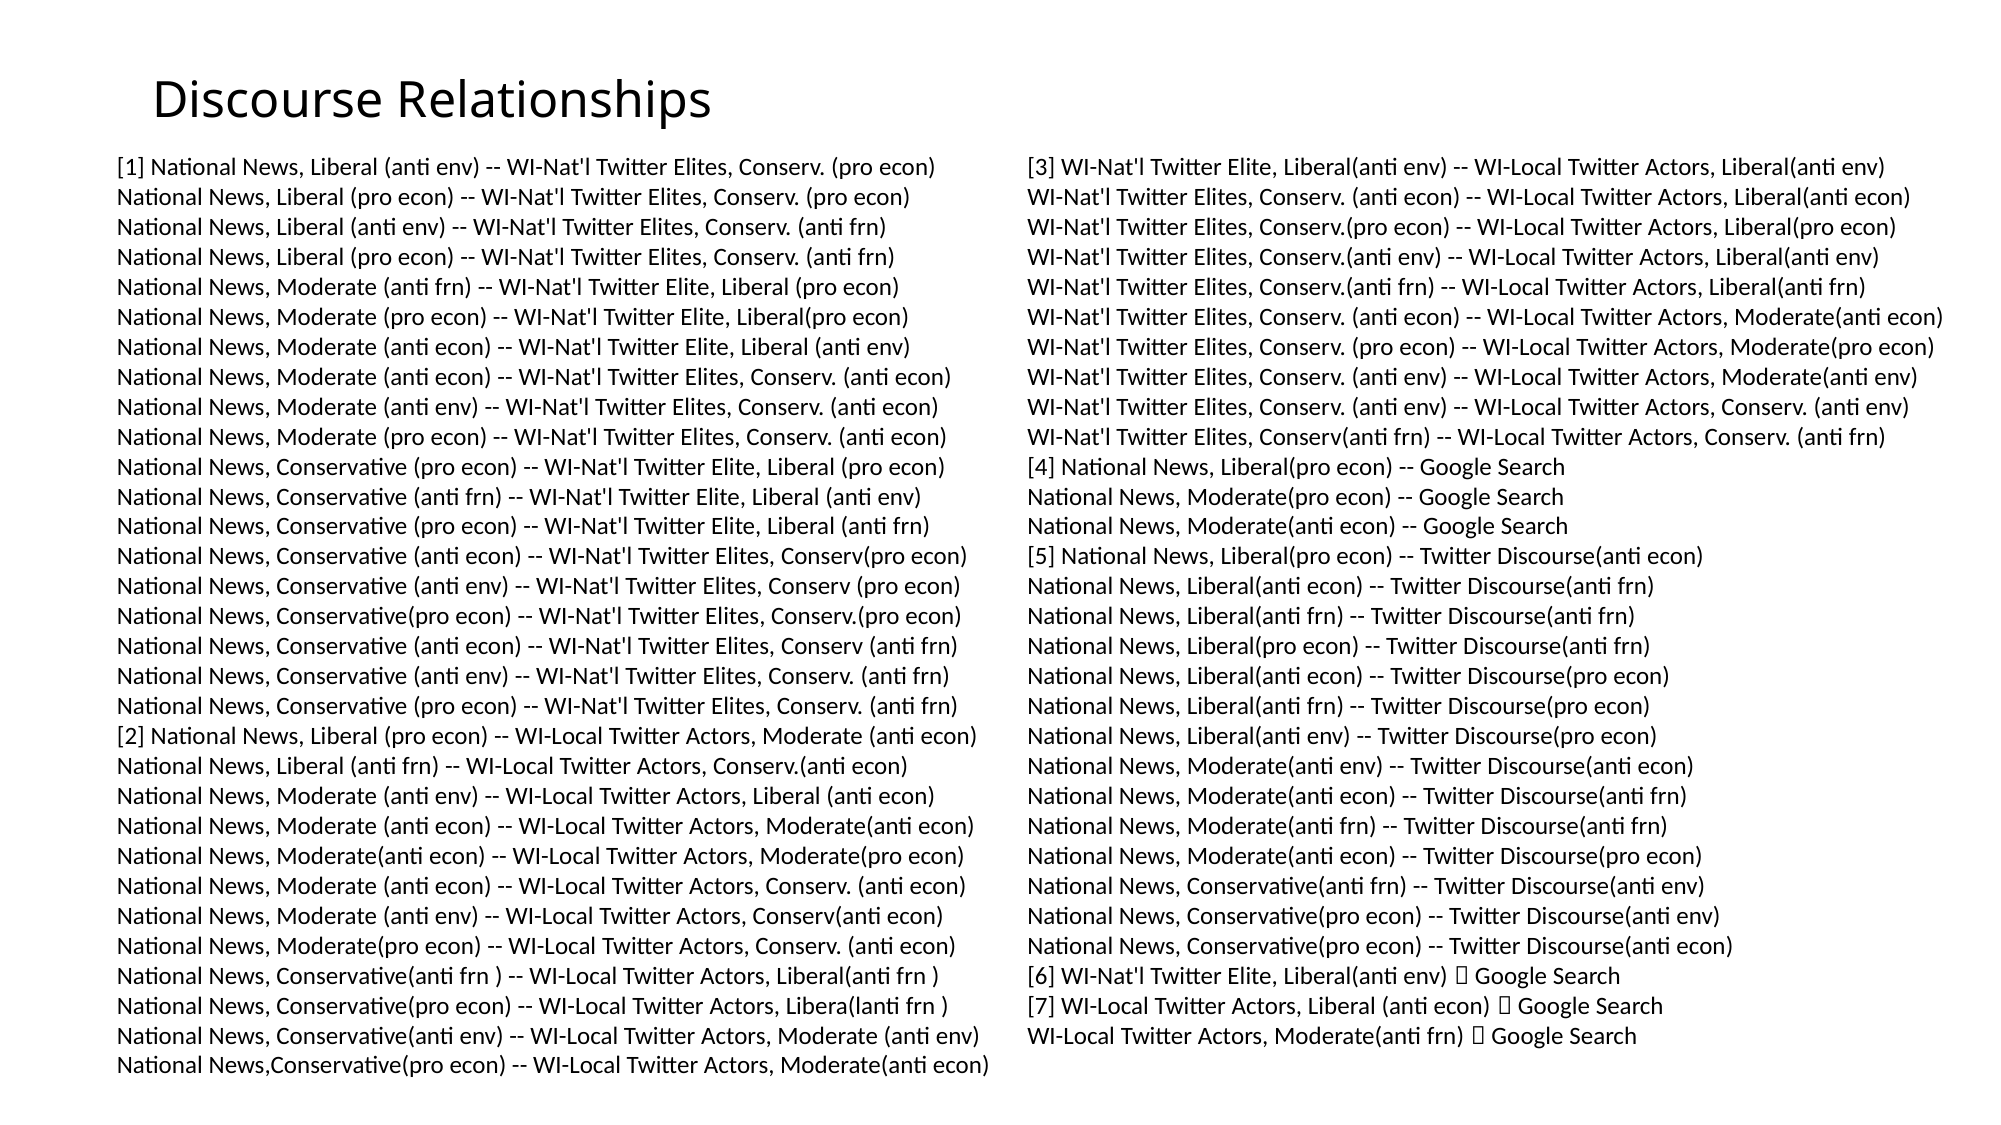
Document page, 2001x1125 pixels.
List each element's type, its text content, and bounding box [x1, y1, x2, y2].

title Discourse Relationships [137, 59, 848, 143]
text_box [3] WI-Nat'l Twitter Elite, Liberal(anti env) -- WI-Local Twitter Actors, Liberal(anti env) WI-Nat'l Twitter Elites, Conserv. (anti econ) -- WI-Local Twitter Actors, Liberal(anti econ) WI-Nat'l Twitter Elites, Conserv.(pro econ) -- WI-Local Twitter Actors, Liberal(pro econ) WI-Nat'l Twitter Elites, Conserv.(anti env) -- WI-Local Twitter Actors, Liberal(anti env) WI-Nat'l Twitter Elites, Conserv.(anti frn) -- WI-Local Twitter Actors, Liberal(anti frn) WI-Nat'l Twitter Elites, Conserv. (anti econ) -- WI-Local Twitter Actors, Moderate(anti econ) WI-Nat'l Twitter Elites, Conserv. (pro econ) -- WI-Local Twitter Actors, Moderate(pro econ) WI-Nat'l Twitter Elites, Conserv. (anti env) -- WI-Local Twitter Actors, Moderate(anti env) WI-Nat'l Twitter Elites, Conserv. (anti env) -- WI-Local Twitter Actors, Conserv. (anti env) WI-Nat'l Twitter Elites, Conserv(anti frn) -- WI-Local Twitter Actors, Conserv. (anti frn) [4] National News, Liberal(pro econ) -- Google Search National News, Moderate(pro econ) -- Google Search National News, Moderate(anti econ) -- Google Search [5] National News, Liberal(pro econ) -- Twitter Discourse(anti econ) National News, Liberal(anti econ) -- Twitter Discourse(anti frn) National News, Liberal(anti frn) -- Twitter Discourse(anti frn) National News, Liberal(pro econ) -- Twitter Discourse(anti frn) National News, Liberal(anti econ) -- Twitter Discourse(pro econ) National News, Liberal(anti frn) -- Twitter Discourse(pro econ) National News, Liberal(anti env) -- Twitter Discourse(pro econ) National News, Moderate(anti env) -- Twitter Discourse(anti econ) National News, Moderate(anti econ) -- Twitter Discourse(anti frn) National News, Moderate(anti frn) -- Twitter Discourse(anti frn) National News, Moderate(anti econ) -- Twitter Discourse(pro econ) National News, Conservative(anti frn) -- Twitter Discourse(anti env) National News, Conservative(pro econ) -- Twitter Discourse(anti env) National News, Conservative(pro econ) -- Twitter Discourse(anti econ) [6] WI-Nat'l Twitter Elite, Liberal(anti env)  Google Search [7] WI-Local Twitter Actors, Liberal (anti econ)  Google Search WI-Local Twitter Actors, Moderate(anti frn)  Google Search [1012, 143, 1968, 1125]
text_box [1] National News, Liberal (anti env) -- WI-Nat'l Twitter Elites, Conserv. (pro econ) National News, Liberal (pro econ) -- WI-Nat'l Twitter Elites, Conserv. (pro econ) National News, Liberal (anti env) -- WI-Nat'l Twitter Elites, Conserv. (anti frn) National News, Liberal (pro econ) -- WI-Nat'l Twitter Elites, Conserv. (anti frn) National News, Moderate (anti frn) -- WI-Nat'l Twitter Elite, Liberal (pro econ) National News, Moderate (pro econ) -- WI-Nat'l Twitter Elite, Liberal(pro econ) National News, Moderate (anti econ) -- WI-Nat'l Twitter Elite, Liberal (anti env) National News, Moderate (anti econ) -- WI-Nat'l Twitter Elites, Conserv. (anti econ) National News, Moderate (anti env) -- WI-Nat'l Twitter Elites, Conserv. (anti econ) National News, Moderate (pro econ) -- WI-Nat'l Twitter Elites, Conserv. (anti econ) National News, Conservative (pro econ) -- WI-Nat'l Twitter Elite, Liberal (pro econ) National News, Conservative (anti frn) -- WI-Nat'l Twitter Elite, Liberal (anti env) National News, Conservative (pro econ) -- WI-Nat'l Twitter Elite, Liberal (anti frn) National News, Conservative (anti econ) -- WI-Nat'l Twitter Elites, Conserv(pro econ) National News, Conservative (anti env) -- WI-Nat'l Twitter Elites, Conserv (pro econ) National News, Conservative(pro econ) -- WI-Nat'l Twitter Elites, Conserv.(pro econ) National News, Conservative (anti econ) -- WI-Nat'l Twitter Elites, Conserv (anti frn) National News, Conservative (anti env) -- WI-Nat'l Twitter Elites, Conserv. (anti frn) National News, Conservative (pro econ) -- WI-Nat'l Twitter Elites, Conserv. (anti frn) [2] National News, Liberal (pro econ) -- WI-Local Twitter Actors, Moderate (anti econ) National News, Liberal (anti frn) -- WI-Local Twitter Actors, Conserv.(anti econ) National News, Moderate (anti env) -- WI-Local Twitter Actors, Liberal (anti econ) National News, Moderate (anti econ) -- WI-Local Twitter Actors, Moderate(anti econ) National News, Moderate(anti econ) -- WI-Local Twitter Actors, Moderate(pro econ) National News, Moderate (anti econ) -- WI-Local Twitter Actors, Conserv. (anti econ) National News, Moderate (anti env) -- WI-Local Twitter Actors, Conserv(anti econ) National News, Moderate(pro econ) -- WI-Local Twitter Actors, Conserv. (anti econ) National News, Conservative(anti frn ) -- WI-Local Twitter Actors, Liberal(anti frn ) National News, Conservative(pro econ) -- WI-Local Twitter Actors, Libera(lanti frn ) National News, Conservative(anti env) -- WI-Local Twitter Actors, Moderate (anti env) National News,Conservative(pro econ) -- WI-Local Twitter Actors, Moderate(anti econ) [102, 143, 1012, 1117]
